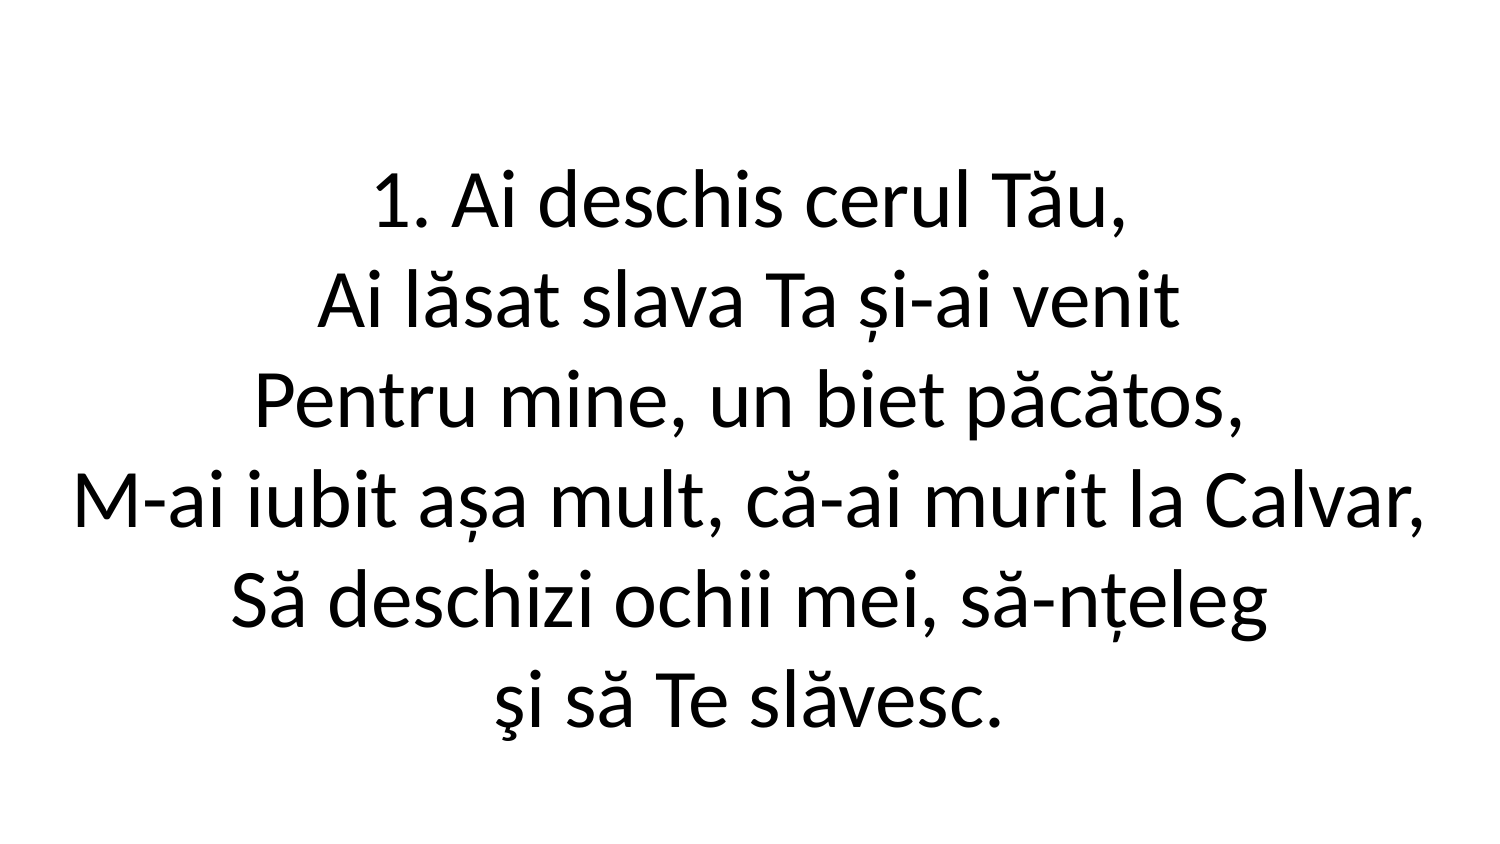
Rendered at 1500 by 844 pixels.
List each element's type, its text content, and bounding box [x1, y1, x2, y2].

text_box 1. Ai deschis cerul Tău, Ai lăsat slava Ta și-ai venit Pentru mine, un biet păcătos, M-ai iubit așa mult, că-ai murit la Calvar, Să deschizi ochii mei, să-nțeleg şi să Te slăvesc. [56, 92, 1444, 752]
